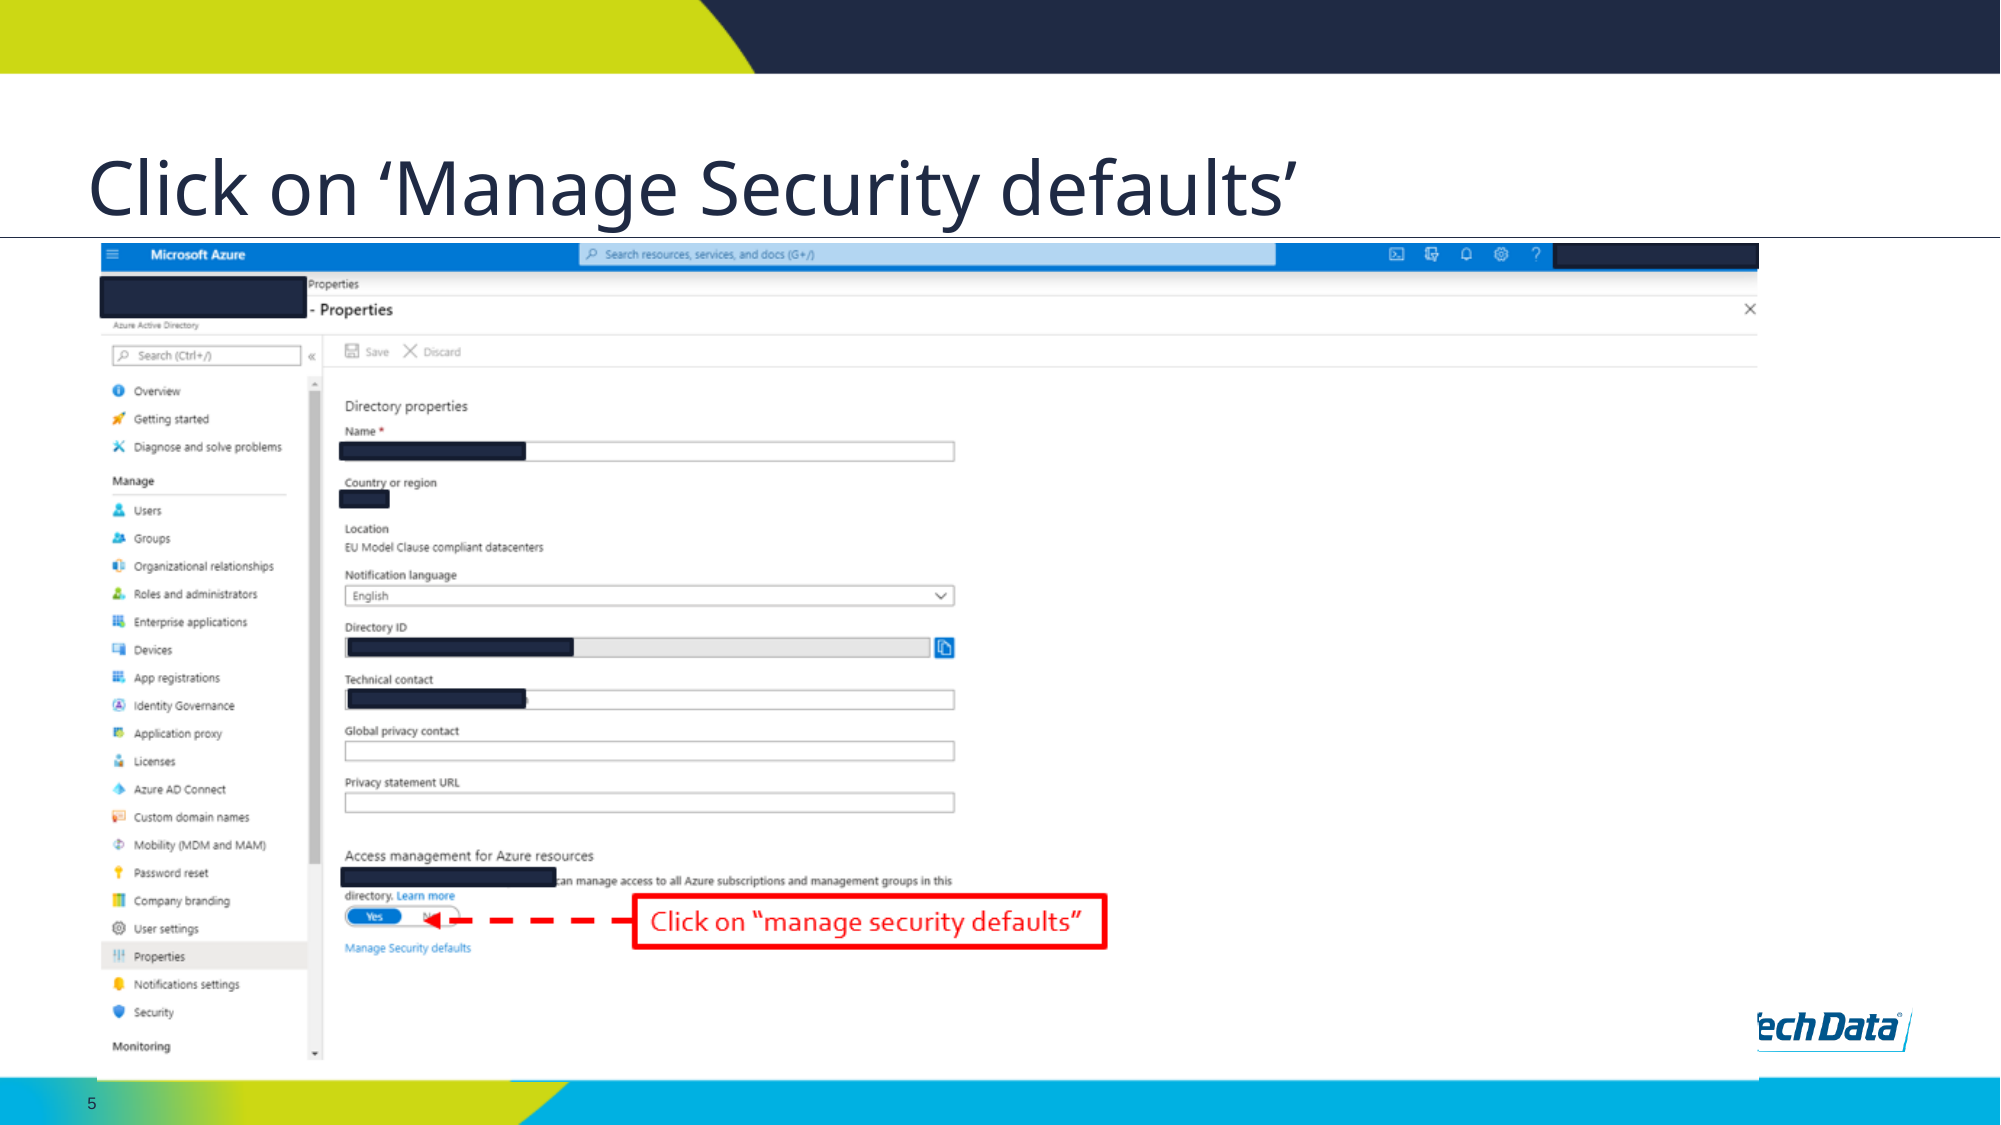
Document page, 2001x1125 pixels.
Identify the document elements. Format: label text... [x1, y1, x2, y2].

title Click on ‘Manage Security defaults’ [87, 107, 1913, 238]
picture [0, 238, 2000, 1125]
picture [0, 0, 2000, 237]
